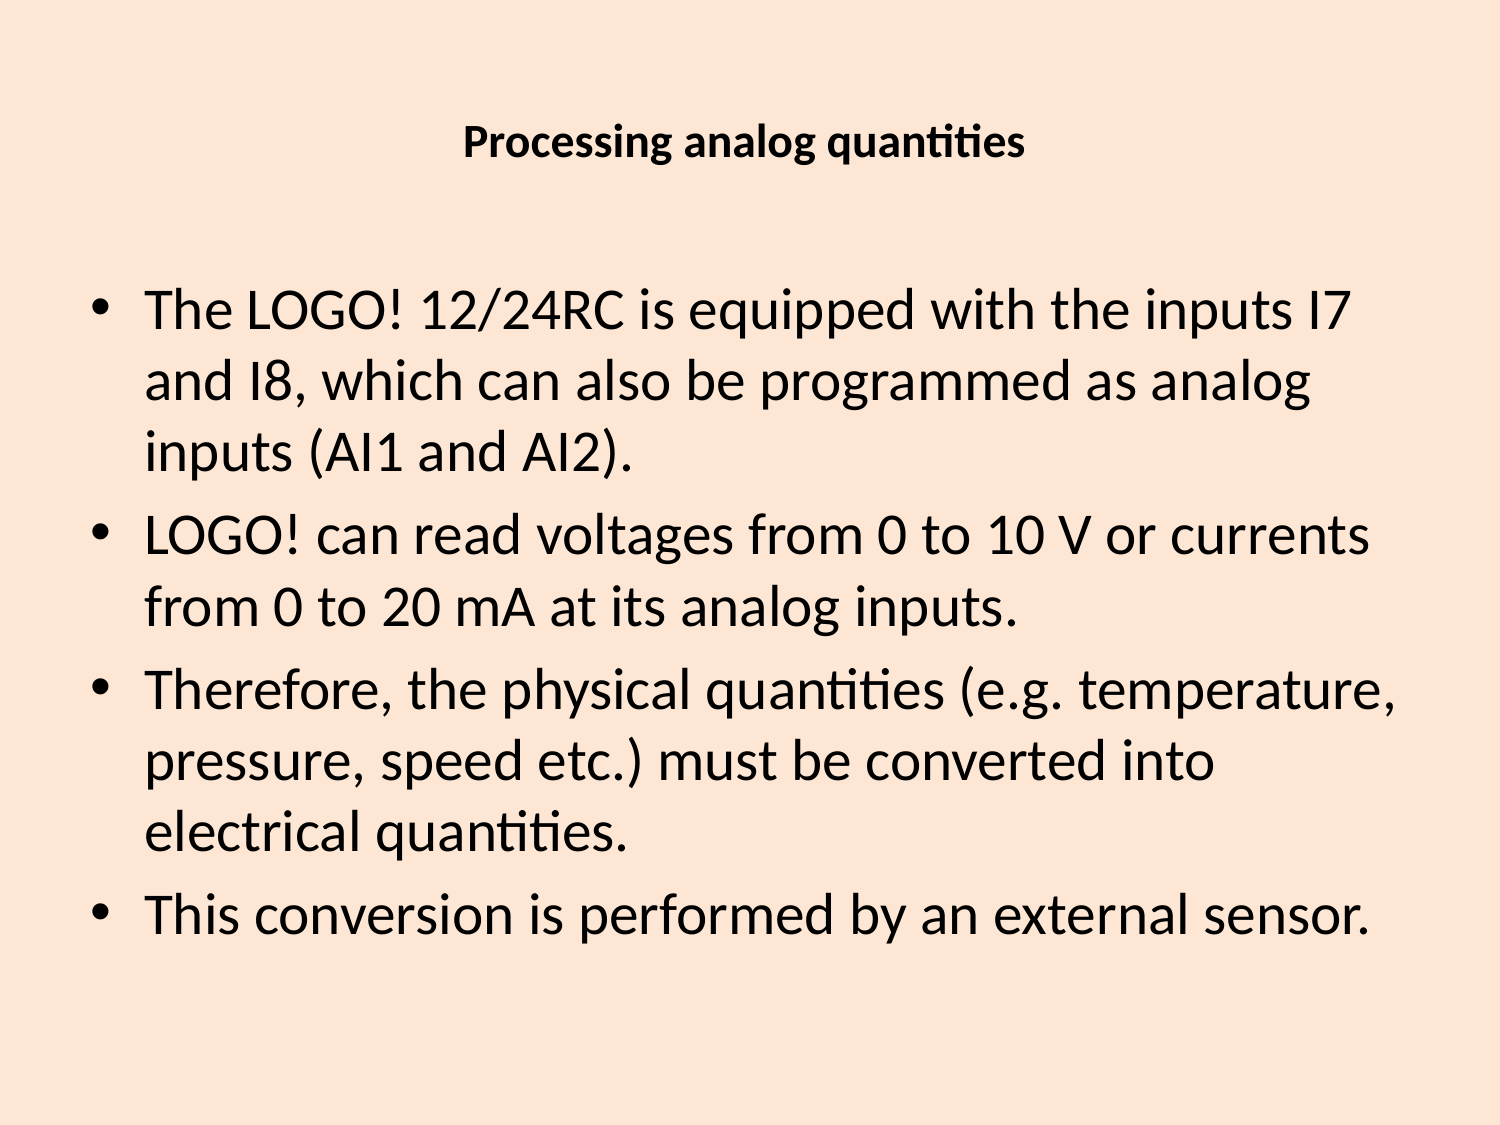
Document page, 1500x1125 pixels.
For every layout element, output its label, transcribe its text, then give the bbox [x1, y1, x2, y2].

list The LOGO! 12/24RC is equipped with the inputs I7 and I8, which can also be programmed as analog inputs (AI1 and AI2). LOGO! can read voltages from 0 to 10 V or currents from 0 to 20 mA at its analog inputs. Therefore, the physical quantities (e.g. temperature, pressure, speed etc.) must be converted into electrical quantities. This conversion is performed by an external sensor. [75, 262, 1425, 1005]
title Processing analog quantities [75, 45, 1425, 233]
